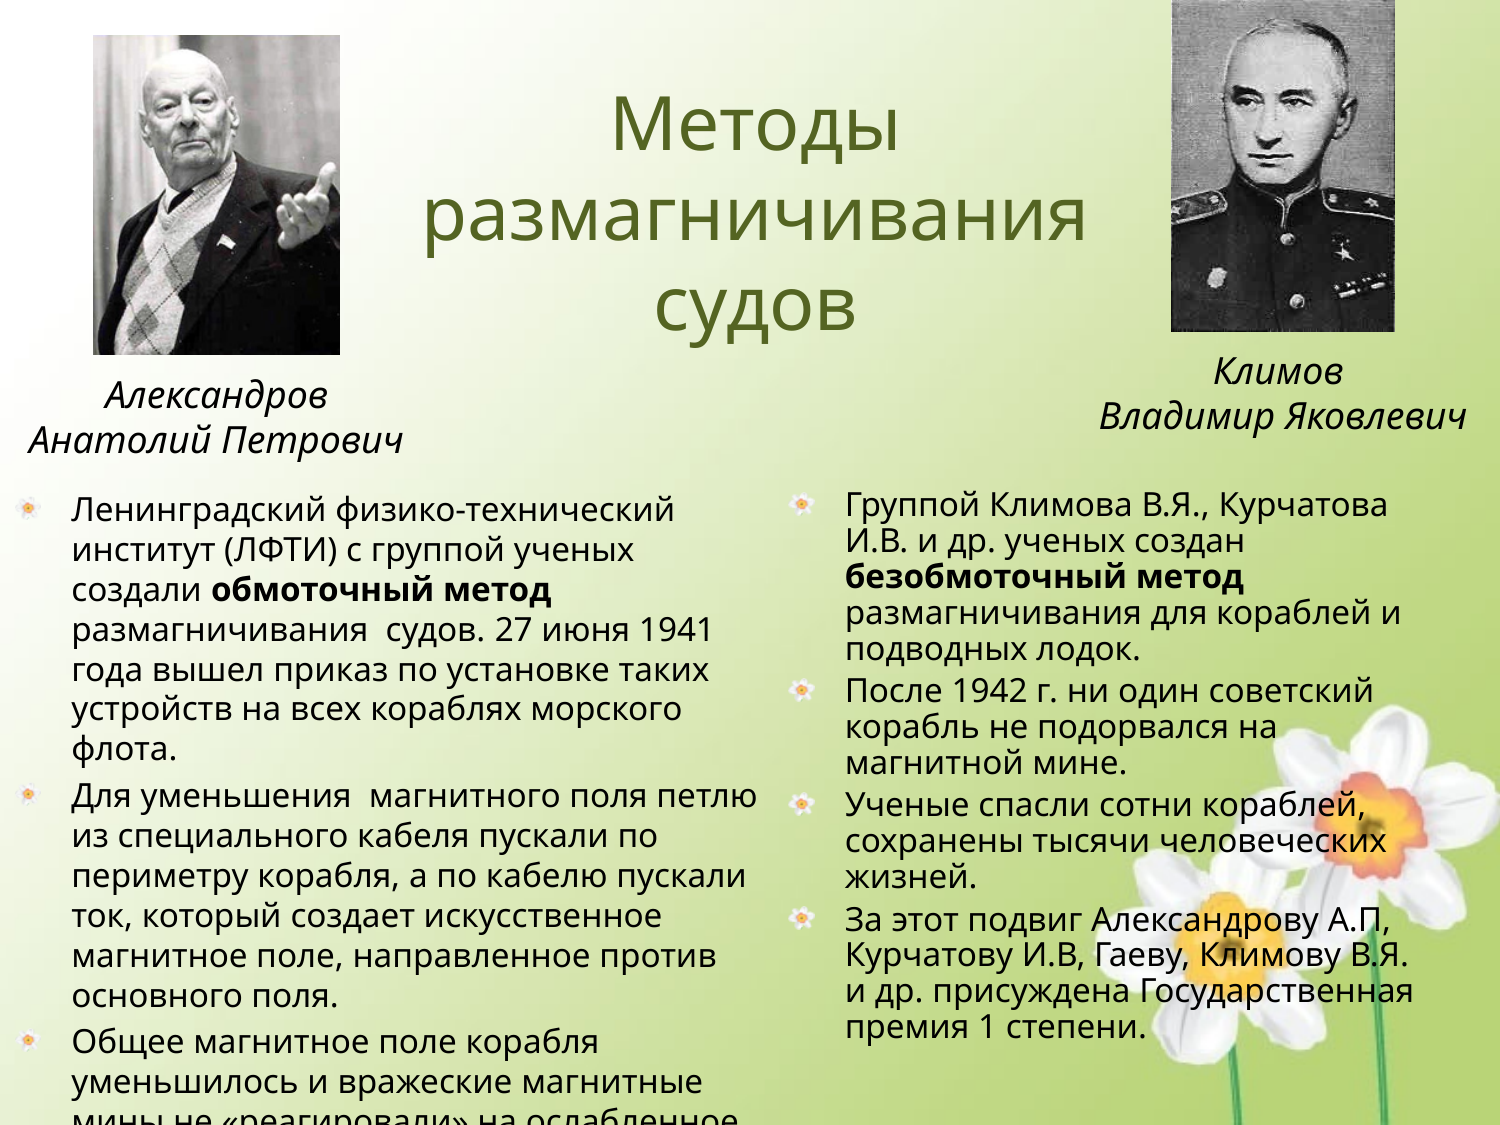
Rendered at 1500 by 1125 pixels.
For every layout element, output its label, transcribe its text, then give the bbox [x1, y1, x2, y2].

text_box Климов Владимир Яковлевич [1066, 339, 1500, 445]
picture [788, 906, 815, 930]
picture [788, 492, 815, 516]
picture [15, 1028, 41, 1052]
picture [0, 0, 1500, 1125]
picture [15, 782, 41, 806]
text_box Александров Анатолий Петрович [0, 363, 434, 468]
list Ленинградский физико-технический институт (ЛФТИ) с группой ученых создали обмоточный метод размагничивания судов. 27 июня 1941 года вышел приказ по установке таких устройств на всех кораблях морского флота. Для уменьшения магнитного поля петлю из специального кабеля пускали по периметру корабля, а по кабелю пускали ток, который создает искусственное магнитное поле, направленное против основного поля. Общее магнитное поле корабля уменьшилось и вражеские магнитные мины не «реагировали» на ослабленное магнитное поле кораблей. [0, 480, 786, 1125]
title Методы размагничивания судов [346, 117, 1164, 305]
list Группой Климова В.Я., Курчатова И.В. и др. ученых создан безобмоточный метод размагничивания для кораблей и подводных лодок. После 1942 г. ни один советский корабль не подорвался на магнитной мине. Ученые спасли сотни кораблей, сохранены тысячи человеческих жизней. За этот подвиг Александрову А.П, Курчатову И.В, Гаеву, Климову В.Я. и др. присуждена Государственная премия 1 степени. [773, 480, 1453, 1079]
picture [15, 496, 41, 520]
picture [788, 792, 815, 816]
picture [788, 678, 815, 702]
